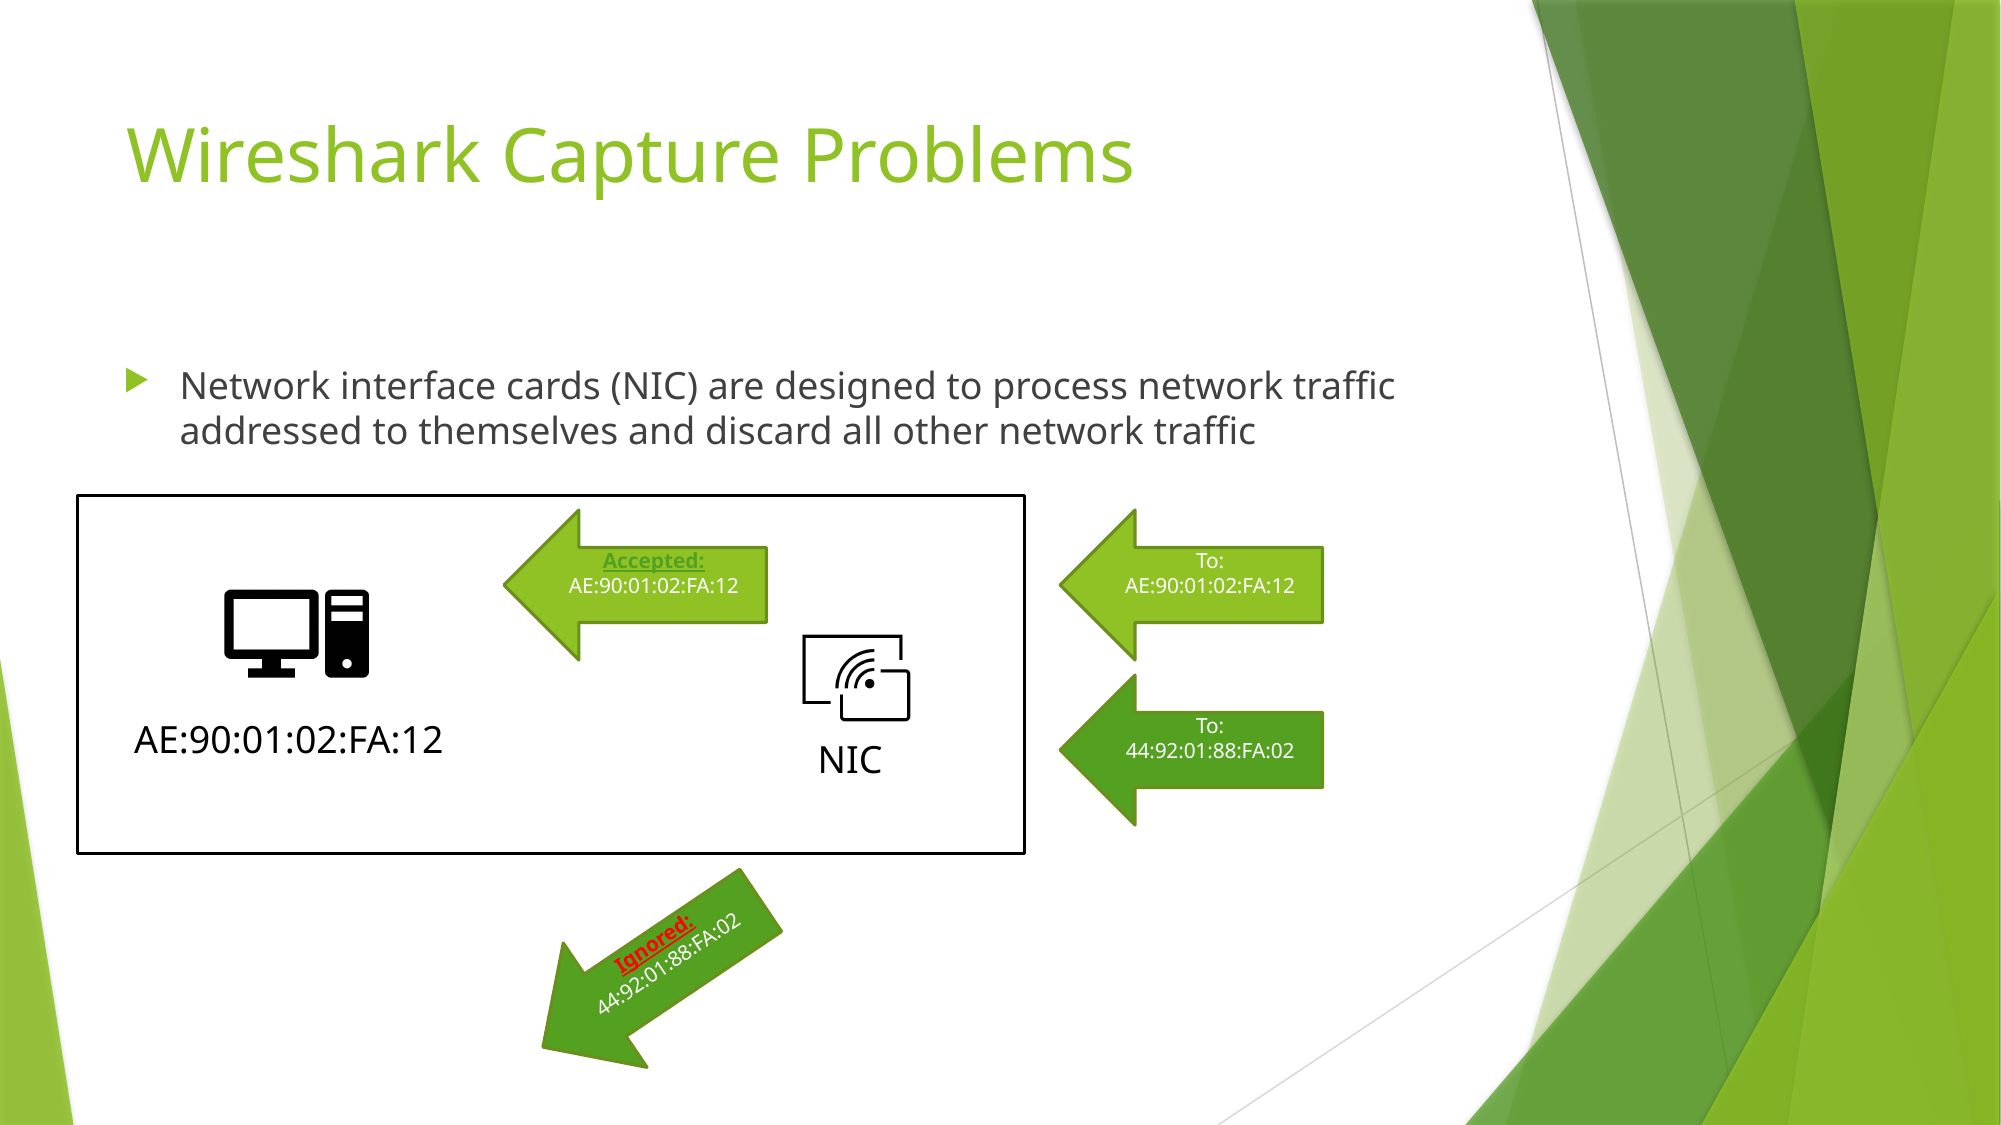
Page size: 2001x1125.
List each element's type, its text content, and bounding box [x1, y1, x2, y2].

picture [221, 558, 373, 710]
list Network interface cards (NIC) are designed to process network traffic addressed to themselves and discard all other network traffic [108, 354, 1519, 992]
text_box To: 44:92:01:88:FA:02 [1058, 673, 1325, 827]
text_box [781, 599, 933, 790]
title Wireshark Capture Problems [111, 99, 1522, 317]
text_box Ignored: 44:92:01:88:FA:02 [541, 867, 783, 1069]
text_box [76, 494, 1026, 855]
text_box To: AE:90:01:02:FA:12 [1058, 508, 1325, 662]
